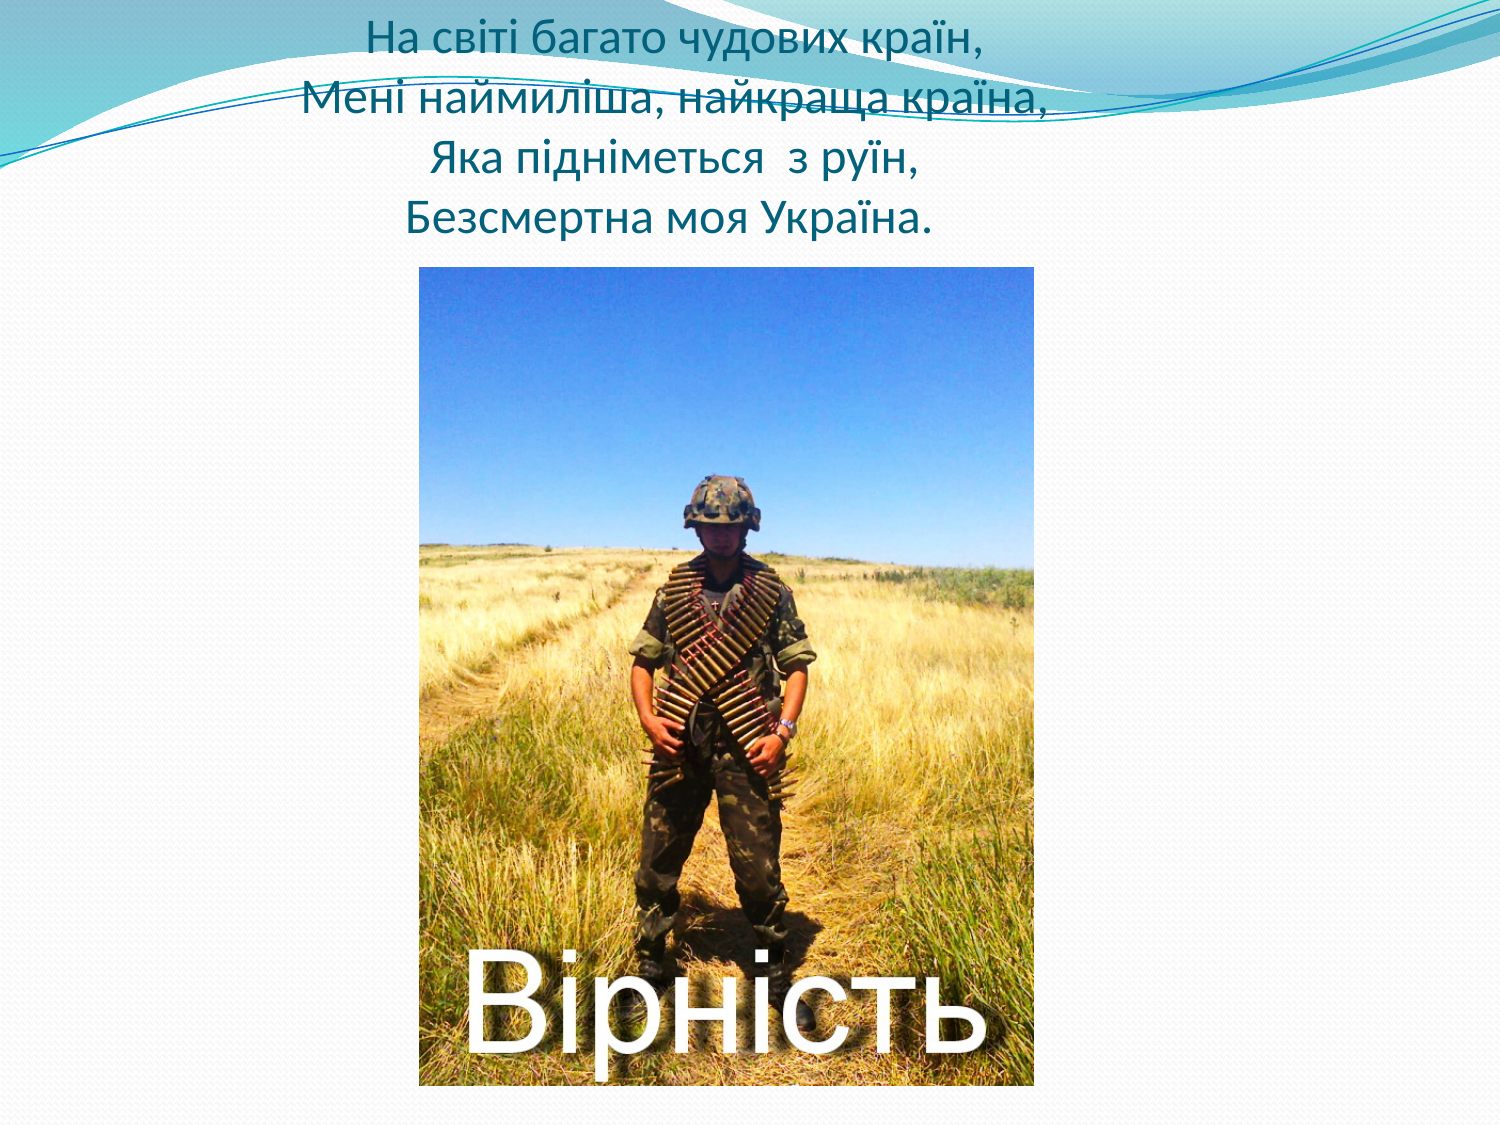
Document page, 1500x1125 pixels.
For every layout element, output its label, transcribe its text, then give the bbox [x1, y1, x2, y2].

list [418, 266, 1034, 1087]
title На світі багато чудових країн, Мені наймиліша, найкраща країна, Яка підніметься з руїн, Безсмертна моя Україна. [0, 115, 1350, 304]
